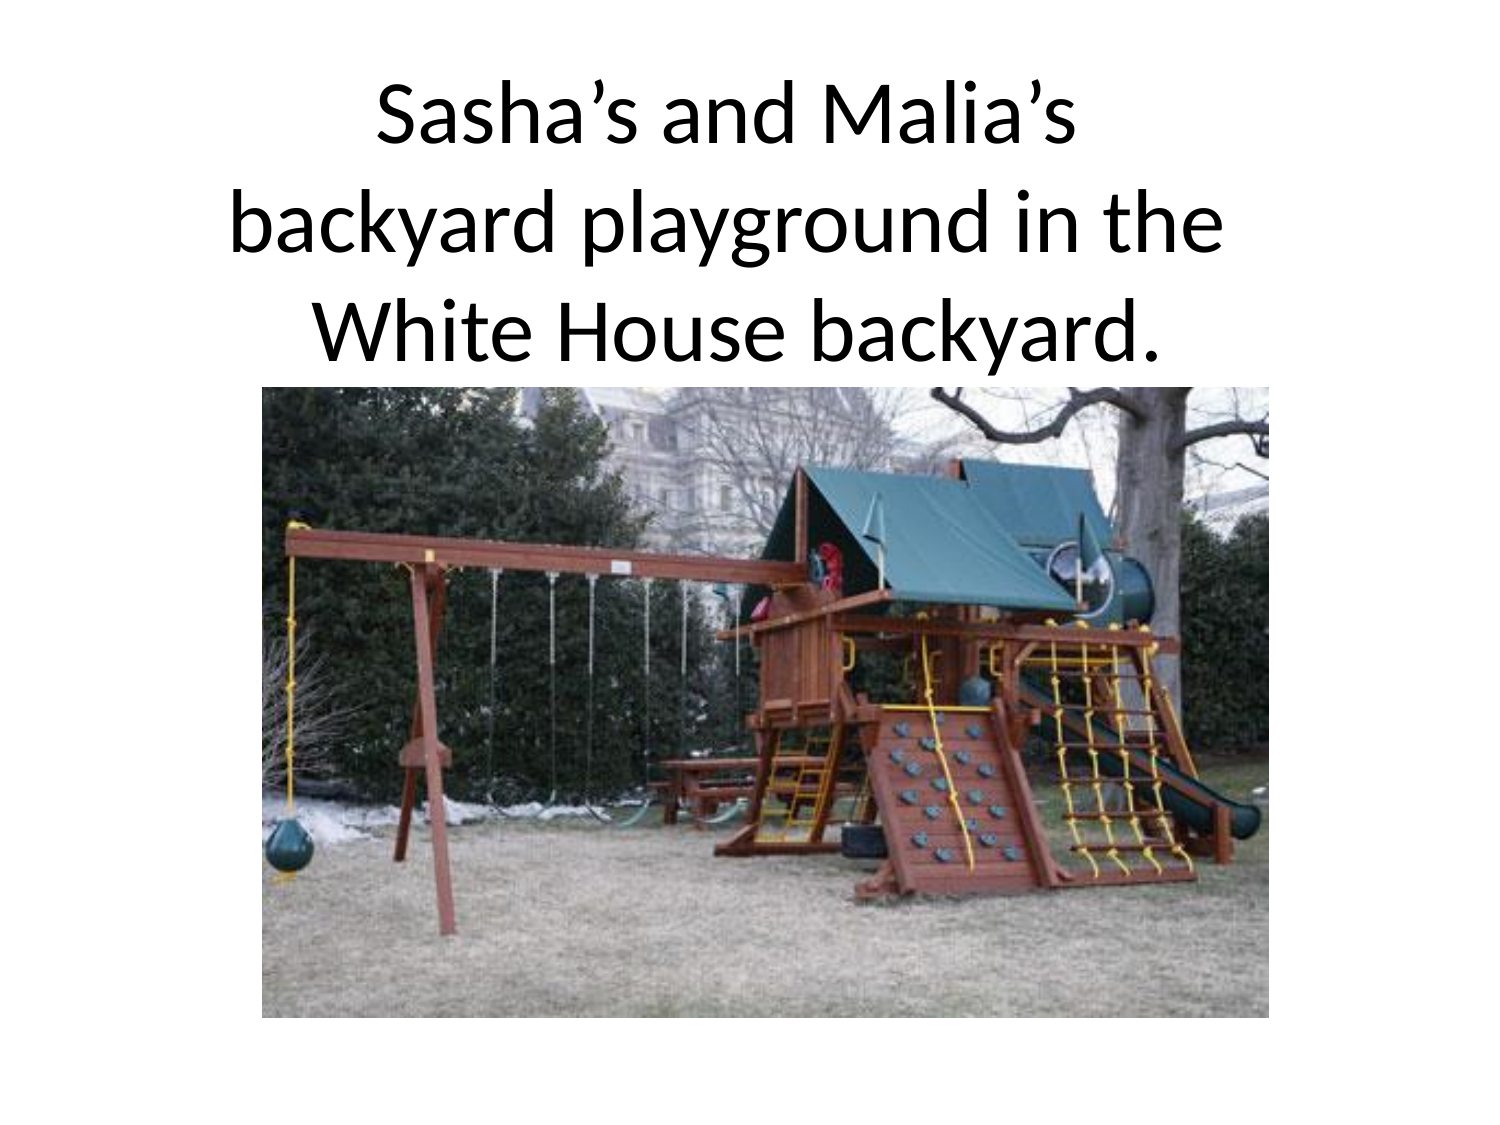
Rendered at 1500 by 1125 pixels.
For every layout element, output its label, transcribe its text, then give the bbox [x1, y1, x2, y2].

title Sasha’s and Malia’s backyard playground in the White House backyard. [0, 45, 1475, 388]
picture [262, 387, 1269, 1018]
